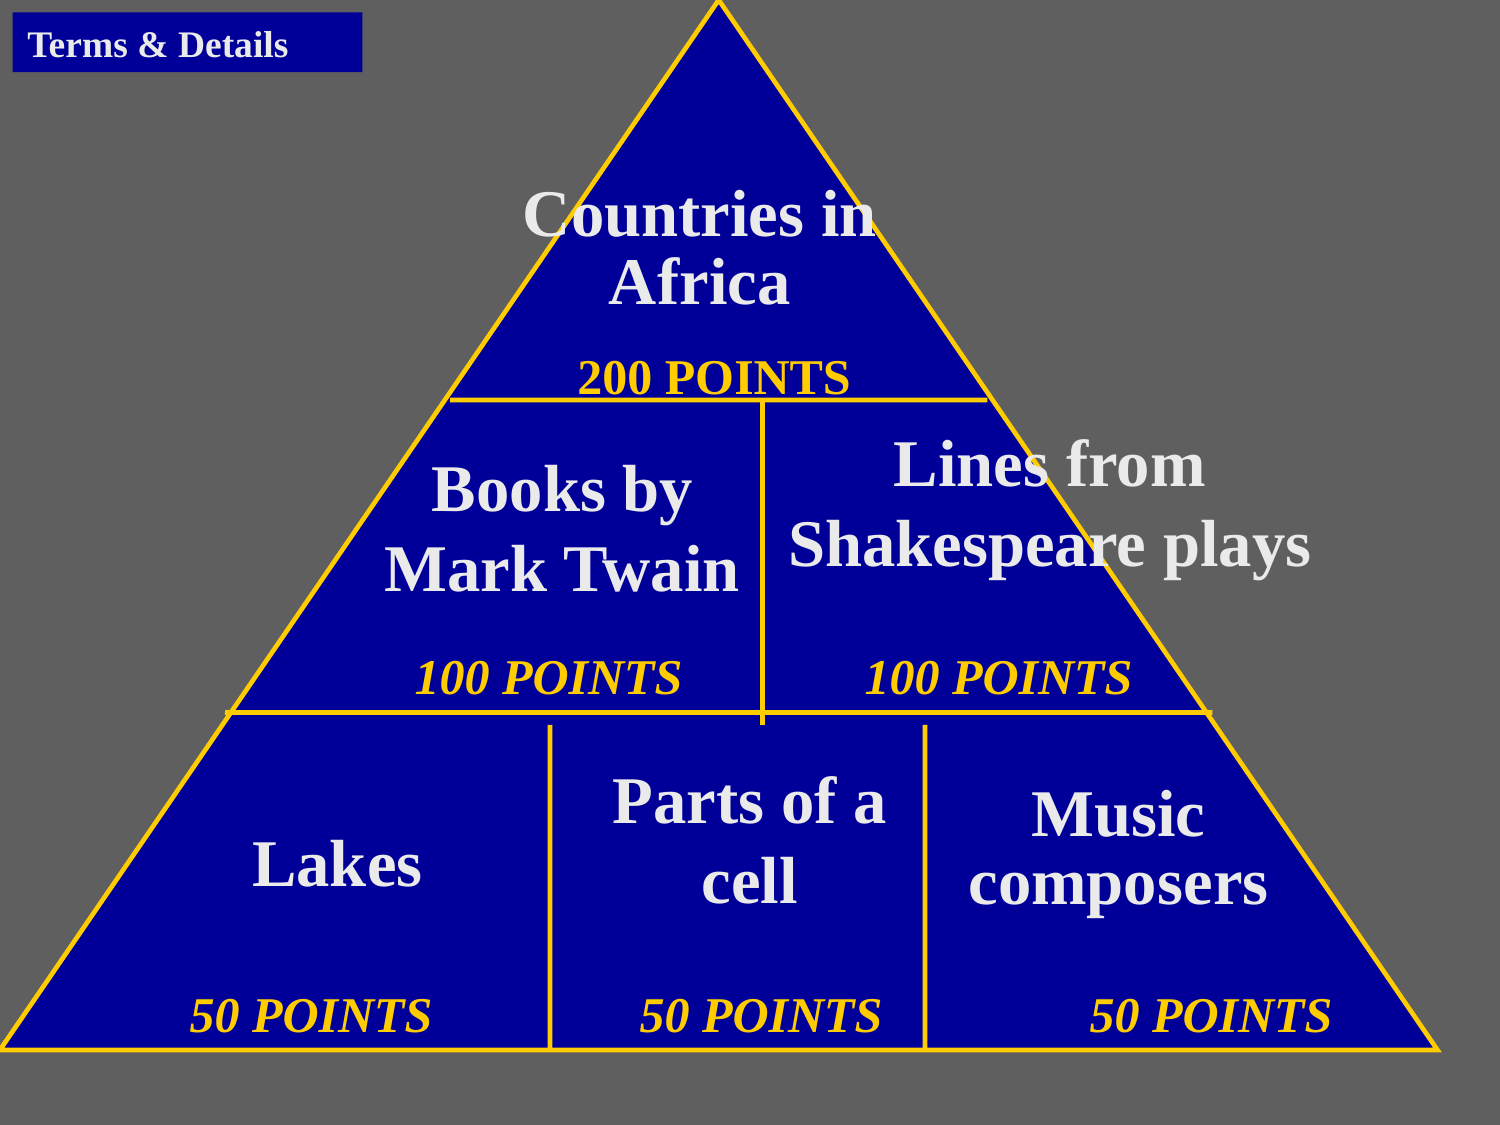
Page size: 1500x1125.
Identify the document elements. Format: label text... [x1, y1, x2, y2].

text_box [599, 0, 838, 174]
text_box 200 POINTS [562, 337, 925, 413]
text_box [763, 588, 1155, 637]
text_box [419, 326, 1001, 437]
text_box 50 POINTS 50 POINTS 50 POINTS [174, 974, 1463, 1050]
text_box [162, 713, 1386, 974]
text_box [231, 557, 762, 712]
text_box Parts of a cell [587, 749, 913, 925]
text_box [0, 905, 550, 1050]
text_box Lines from Shakespeare plays [762, 412, 1338, 588]
text_box Lakes [99, 812, 575, 908]
text_box Music composers [937, 774, 1300, 926]
text_box Terms & Details [12, 12, 363, 73]
text_box 100 POINTS 100 POINTS [399, 637, 1238, 713]
text_box Books by Mark Twain [337, 437, 788, 613]
text_box Countries in Africa [425, 174, 975, 326]
